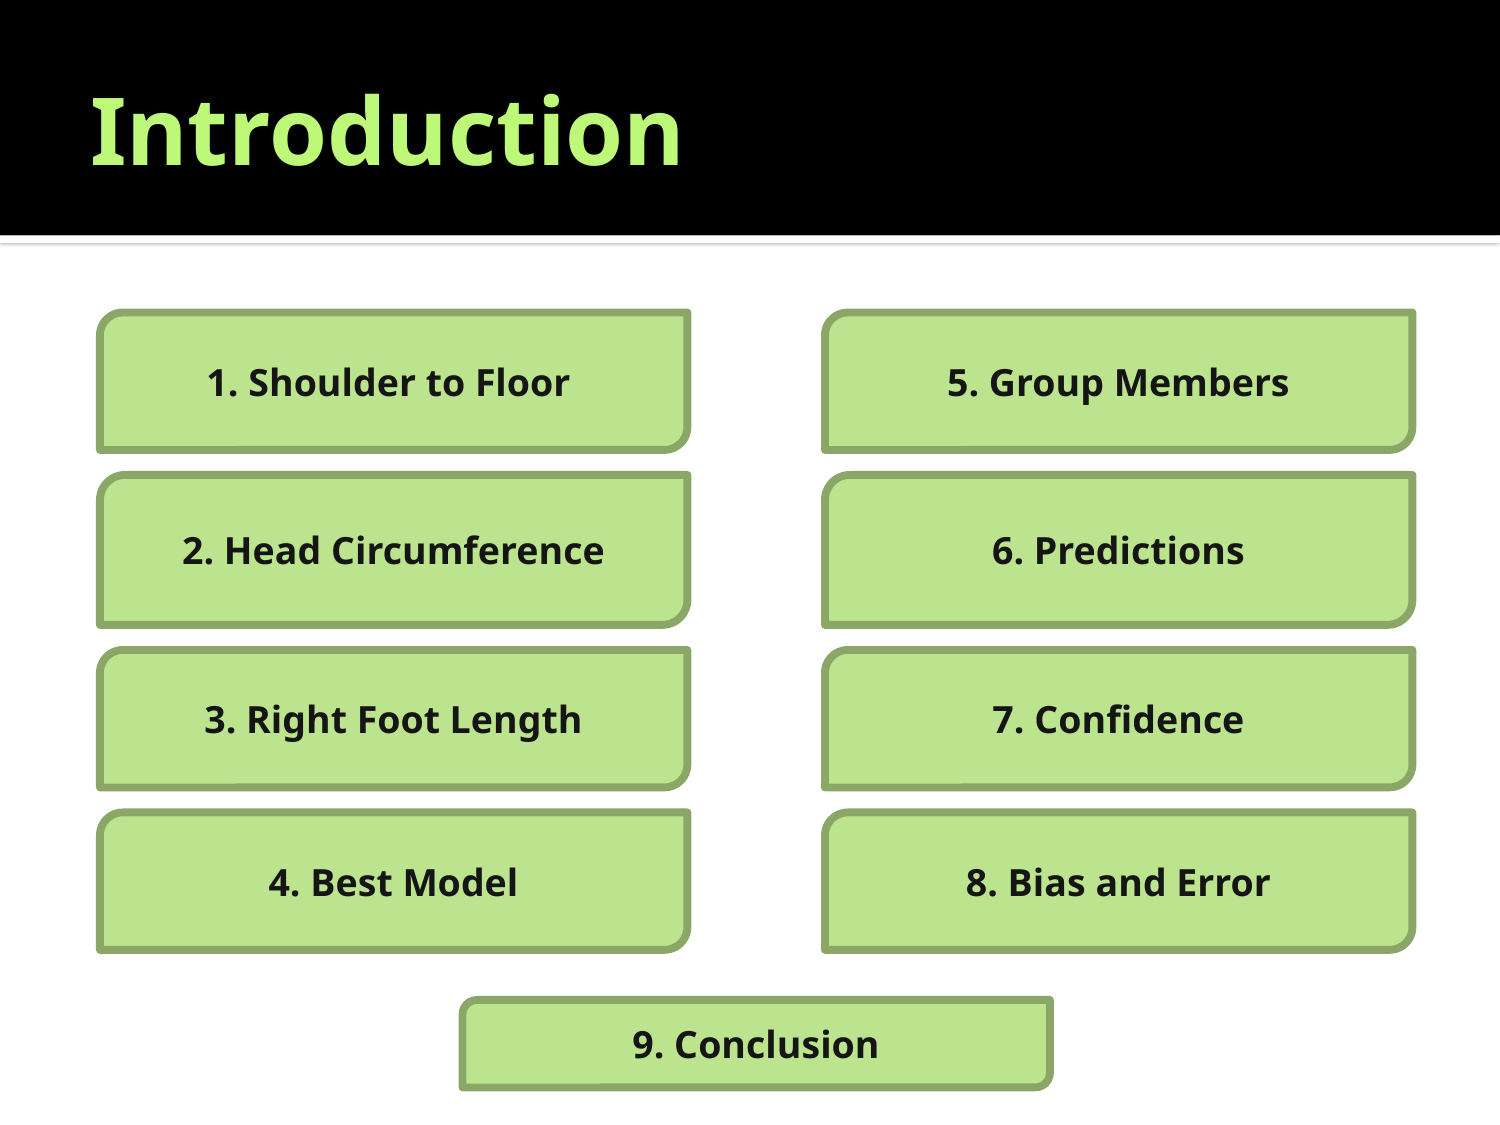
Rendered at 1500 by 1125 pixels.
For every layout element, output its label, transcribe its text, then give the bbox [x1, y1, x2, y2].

text_box 1. Shoulder to Floor [95, 308, 692, 454]
text_box 8. Bias and Error [821, 808, 1417, 954]
text_box 3. Right Foot Length [95, 646, 692, 792]
text_box 2. Head Circumference [95, 470, 692, 629]
title Introduction [75, 25, 1425, 231]
text_box 5. Group Members [821, 308, 1417, 454]
text_box 6. Predictions [821, 470, 1417, 629]
text_box 9. Conclusion [458, 995, 1054, 1092]
text_box 7. Confidence [821, 646, 1417, 792]
text_box 4. Best Model [95, 808, 692, 954]
